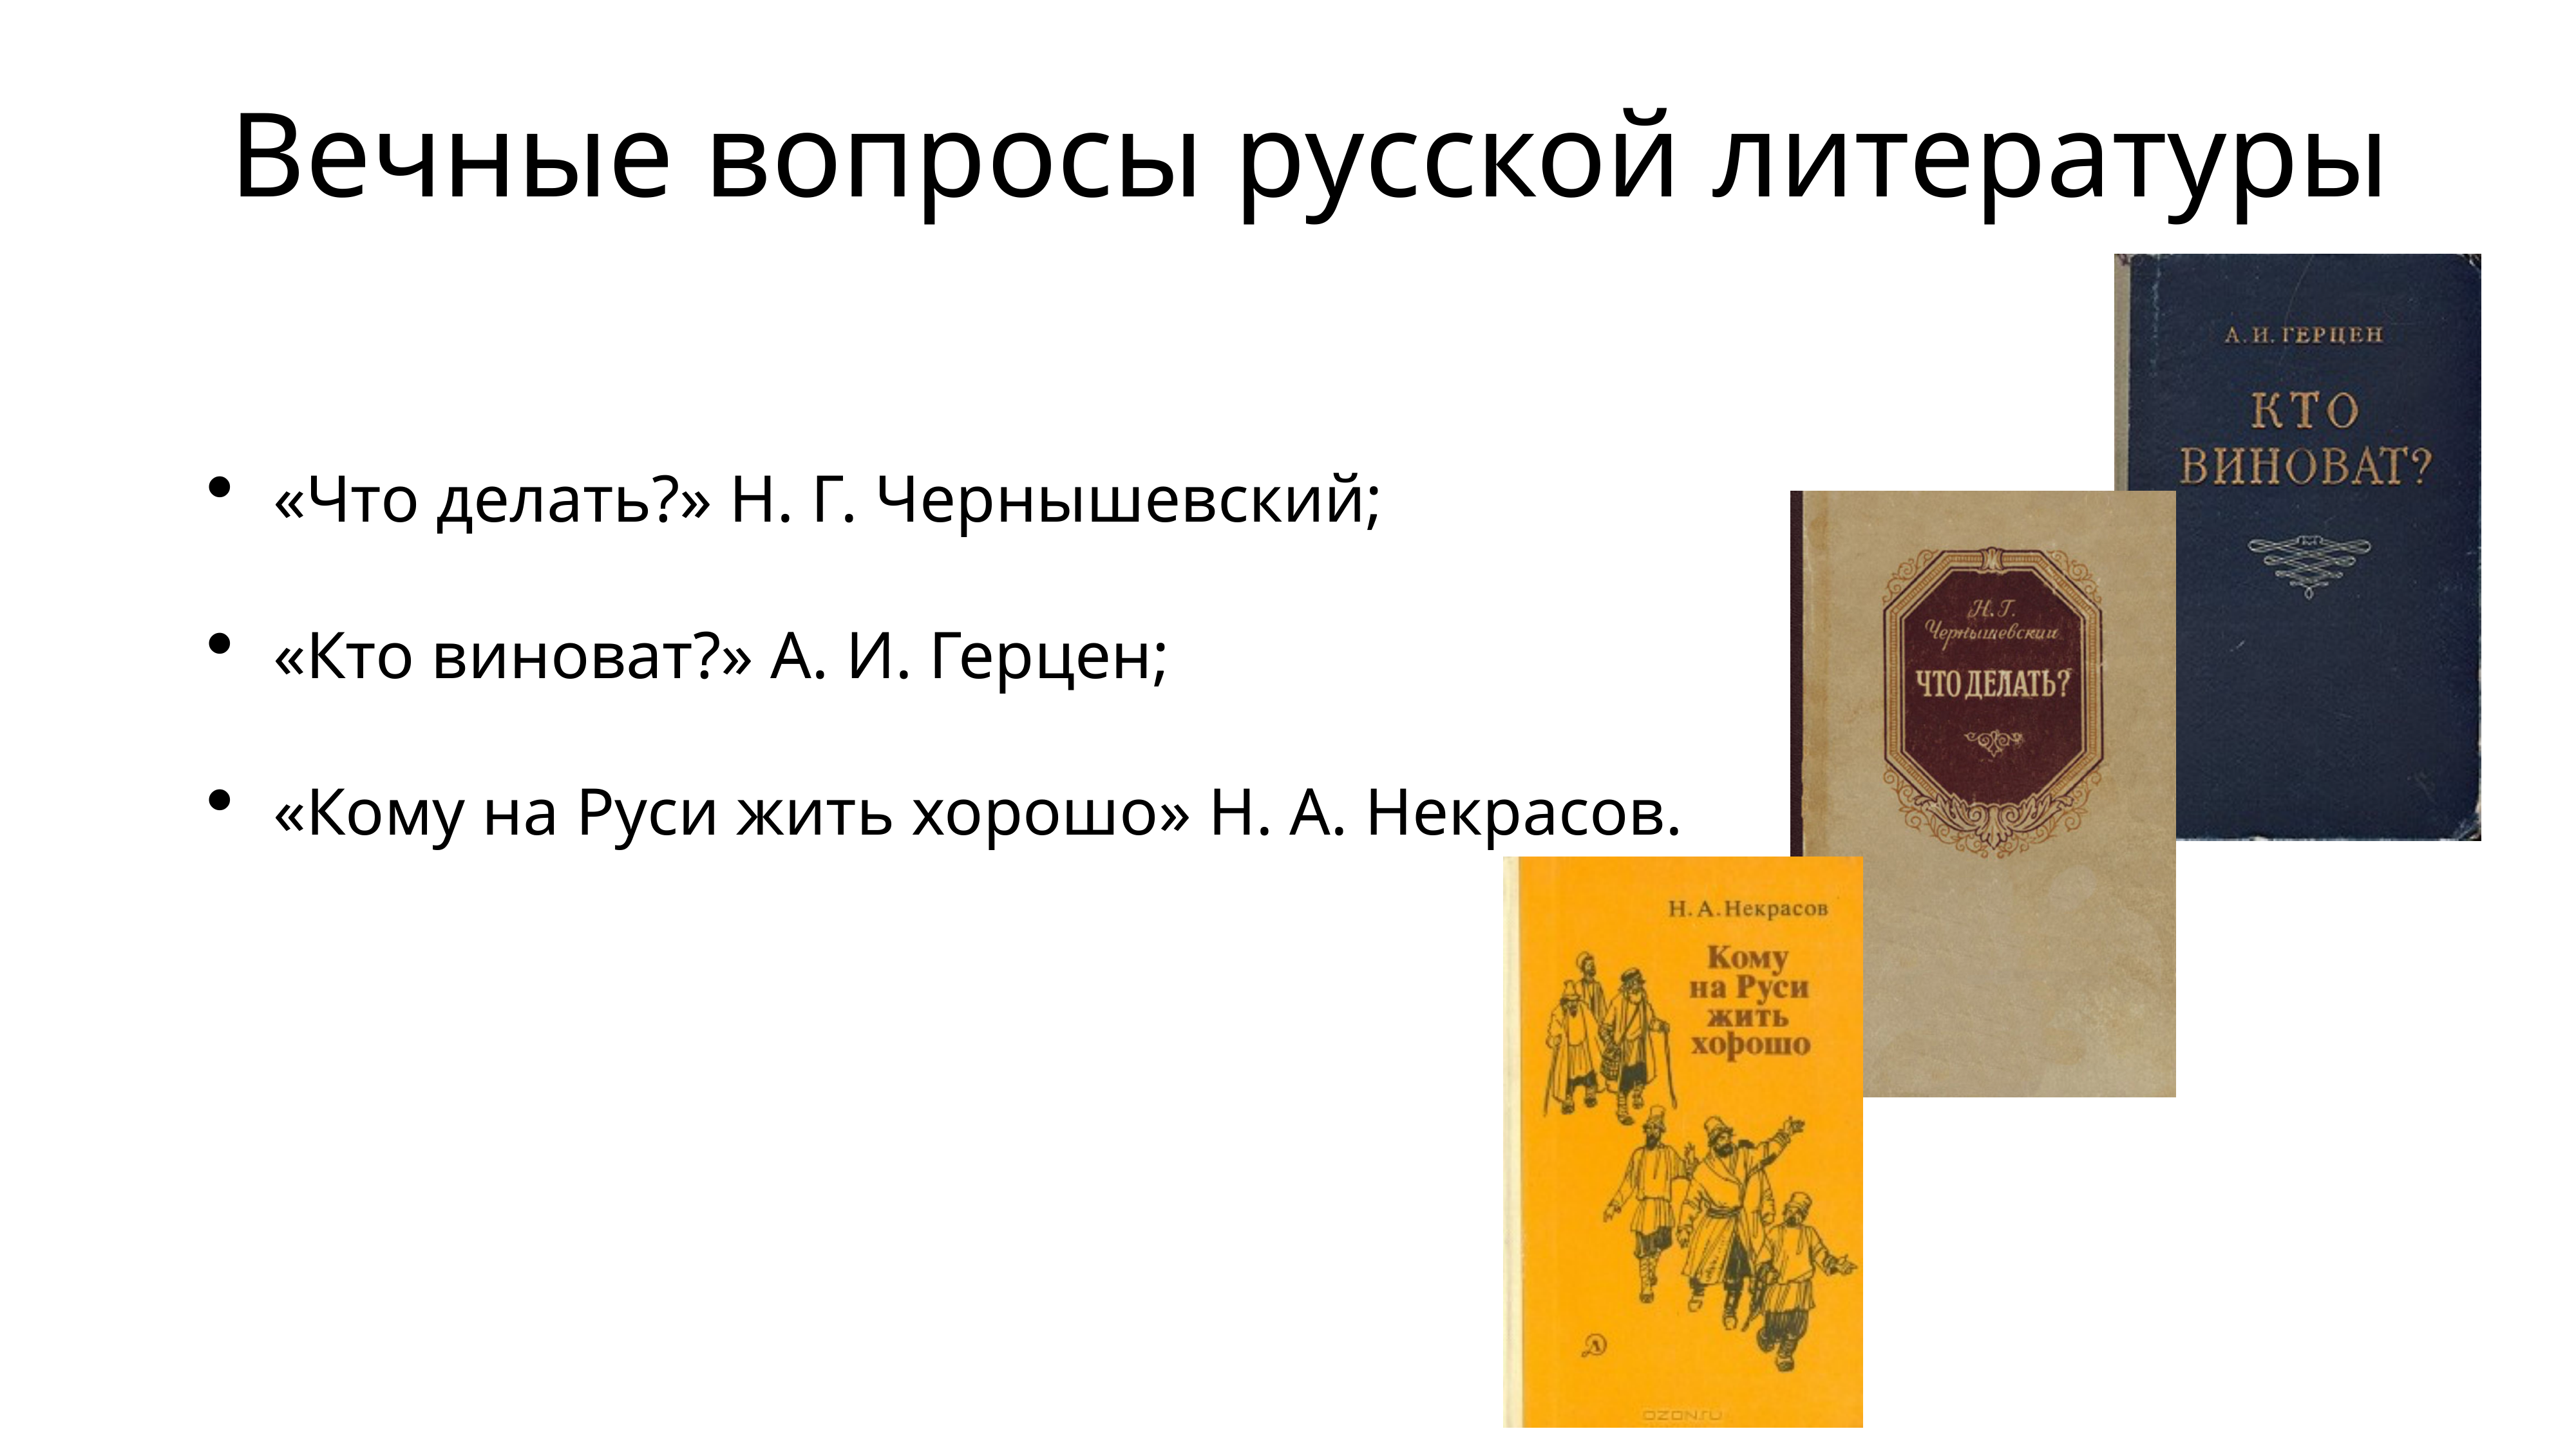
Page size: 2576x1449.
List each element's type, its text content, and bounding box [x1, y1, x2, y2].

list «Что делать?» Н. Г. Чернышевский; «Кто виноват?» А. И. Герцен; «Кому на Руси жить хорошо» Н. А. Некрасов. [200, 161, 2420, 1144]
picture [1503, 254, 2482, 1428]
title Вечные вопросы русской литературы [200, 29, 2420, 161]
